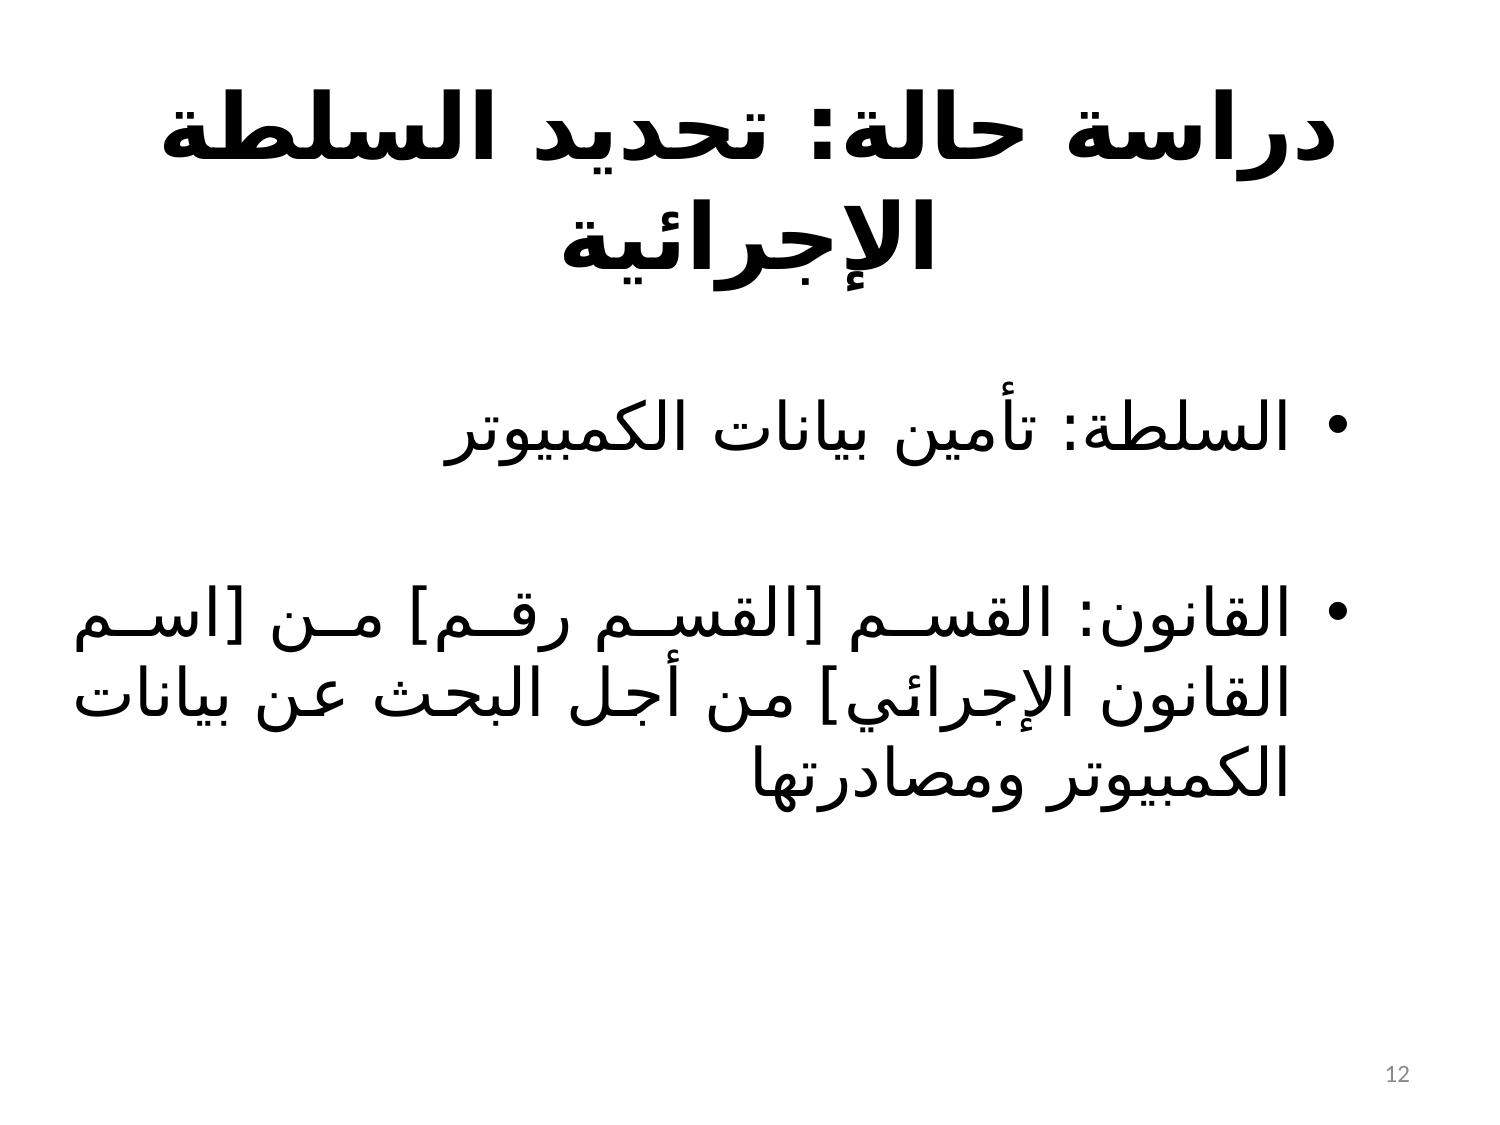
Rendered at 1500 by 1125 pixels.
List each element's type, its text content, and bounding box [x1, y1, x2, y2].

title دراسة حالة: تحديد السلطة الإجرائية [75, 83, 1425, 272]
text_box السلطة: تأمين بيانات الكمبيوتر القانون: القسم [القسم رقم] من [اسم القانون الإجرائي] من أجل البحث عن بيانات الكمبيوتر ومصادرتها [57, 282, 1365, 916]
slide_number 12 [1074, 1042, 1425, 1103]
